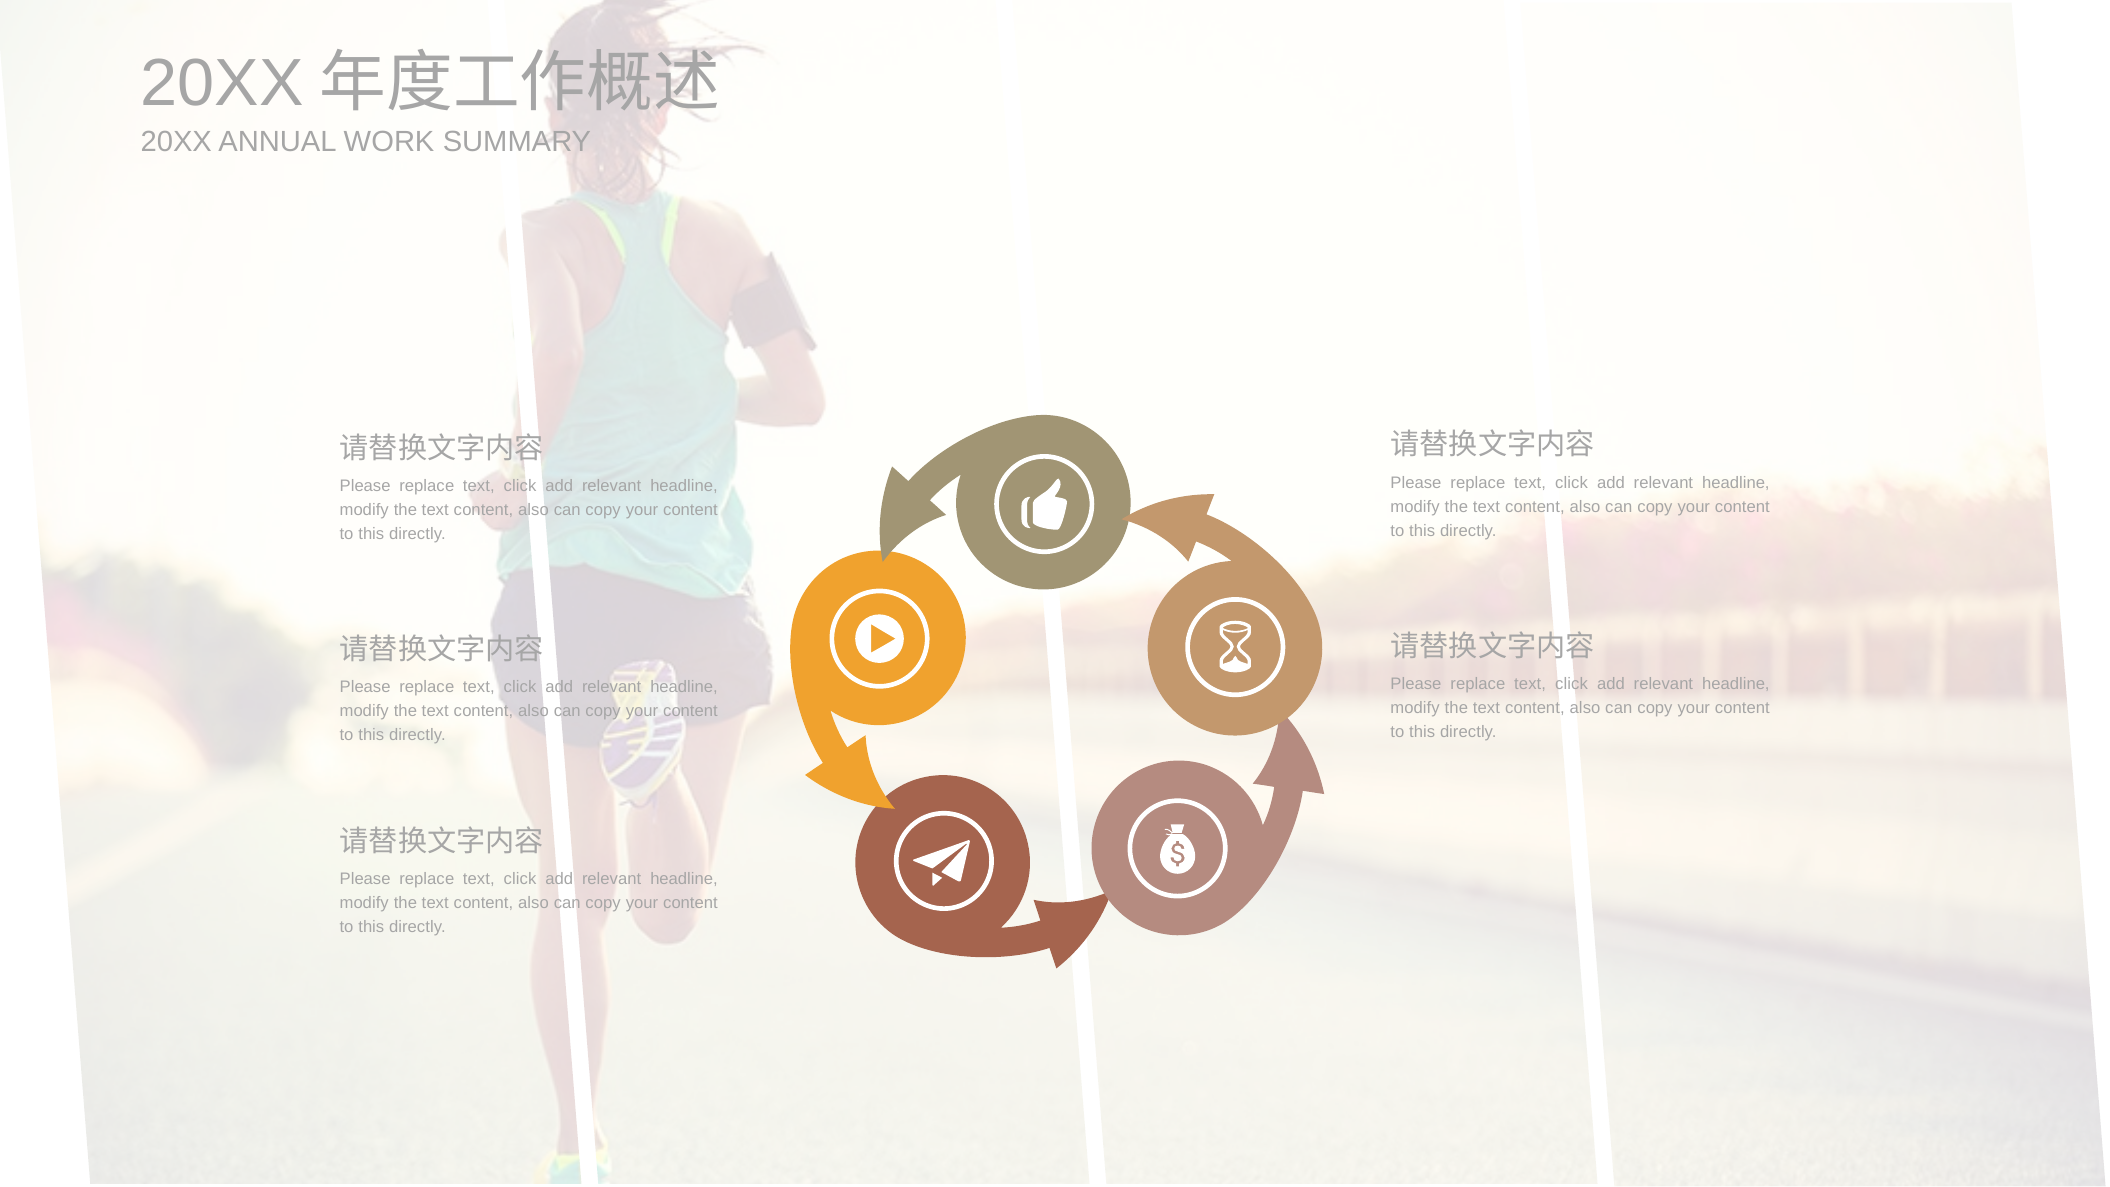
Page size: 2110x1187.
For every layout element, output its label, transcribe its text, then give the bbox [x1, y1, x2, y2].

text_box Please replace text, click add relevant headline, modify the text content, also can copy your content to this directly. [339, 672, 719, 745]
text_box 请替换文字内容 [339, 814, 674, 857]
text_box 20XX ANNUAL WORK SUMMARY [140, 122, 602, 158]
text_box Please replace text, click add relevant headline, modify the text content, also can copy your content to this directly. [1390, 668, 1771, 741]
text_box 请替换文字内容 [339, 623, 674, 666]
text_box 请替换文字内容 [1390, 620, 1726, 662]
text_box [847, 766, 1113, 969]
text_box 请替换文字内容 [1390, 418, 1726, 461]
text_box 请替换文字内容 [339, 422, 674, 464]
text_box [876, 413, 1141, 600]
text_box Please replace text, click add relevant headline, modify the text content, also can copy your content to this directly. [339, 470, 719, 543]
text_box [1082, 709, 1325, 940]
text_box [783, 538, 979, 809]
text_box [1121, 493, 1326, 748]
text_box Please replace text, click add relevant headline, modify the text content, also can copy your content to this directly. [339, 863, 719, 936]
text_box 20XX年度工作概述 [140, 38, 789, 119]
text_box Please replace text, click add relevant headline, modify the text content, also can copy your content to this directly. [1390, 467, 1771, 540]
